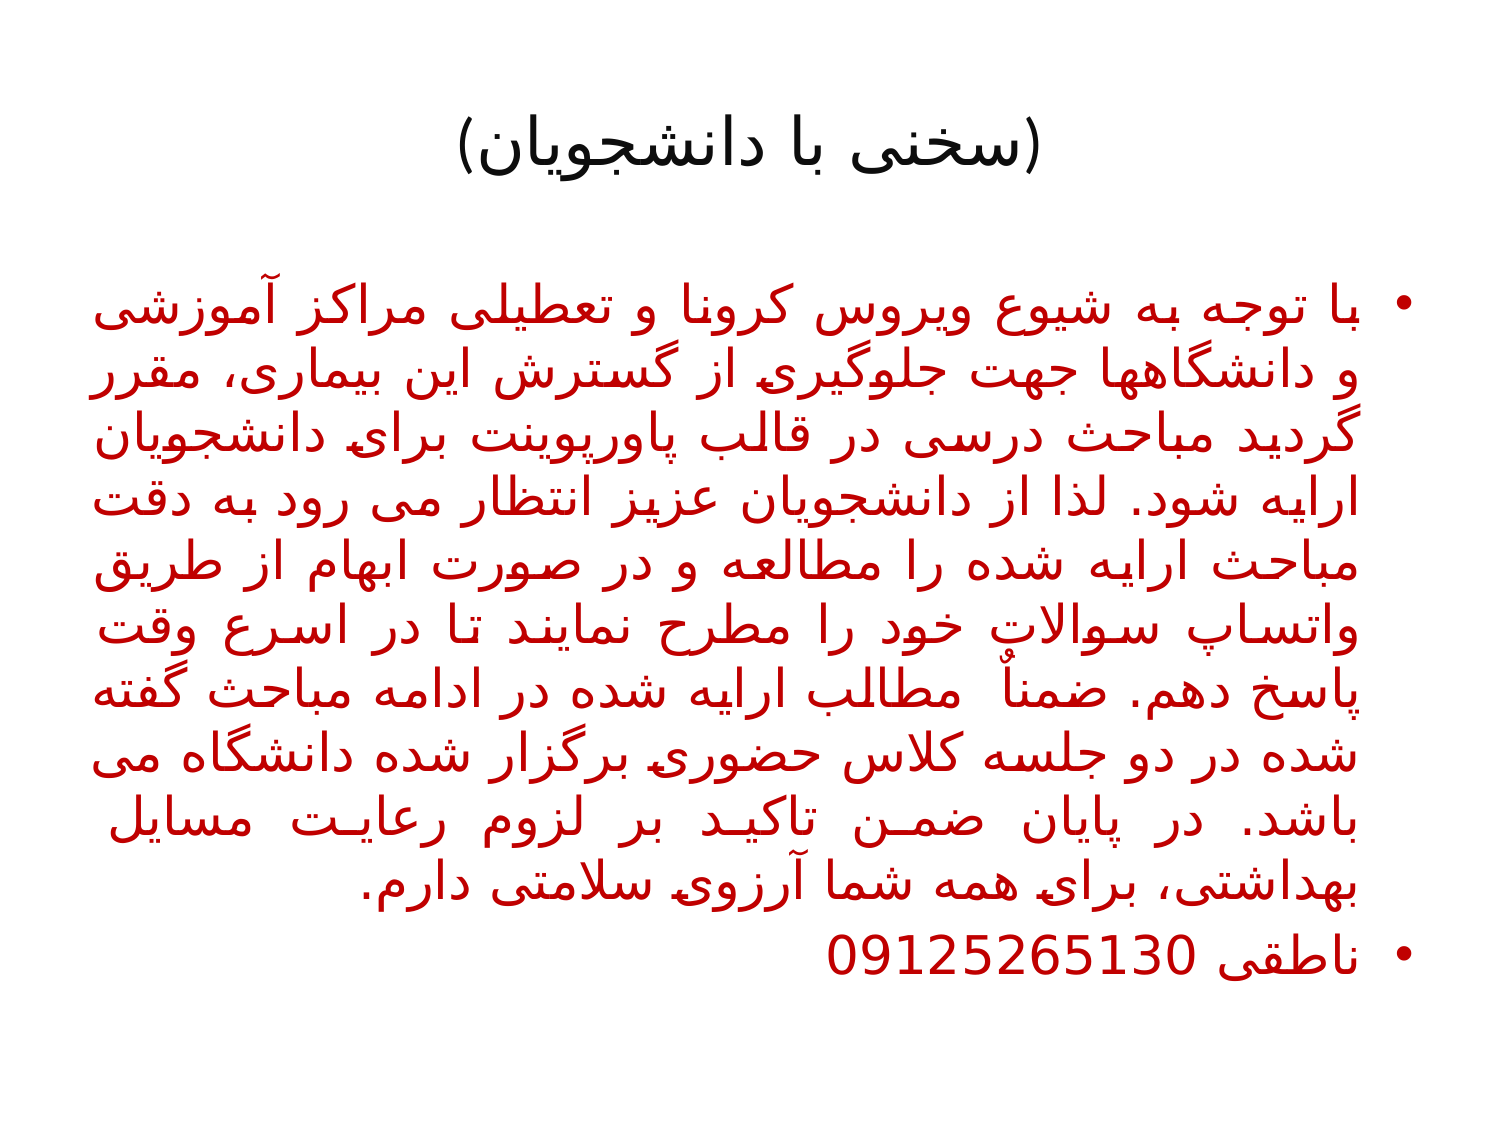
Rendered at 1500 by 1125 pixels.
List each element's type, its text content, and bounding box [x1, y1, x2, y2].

list با توجه به شیوع ویروس کرونا و تعطیلی مراکز آموزشی و دانشگاهها جهت جلوگیری از گسترش این بیماری، مقرر گردید مباحث درسی در قالب پاورپوینت برای دانشجویان ارایه شود. لذا از دانشجویان عزیز انتظار می رود به دقت مباحث ارایه شده را مطالعه و در صورت ابهام از طریق واتساپ سوالات خود را مطرح نمایند تا در اسرع وقت پاسخ دهم. ضمناٌ مطالب ارایه شده در ادامه مباحث گفته شده در دو جلسه کلاس حضوری برگزار شده دانشگاه می باشد. در پایان ضمن تاکید بر لزوم رعایت مسایل بهداشتی، برای همه شما آرزوی سلامتی دارم. ناطقی 09125265130 [75, 262, 1425, 1005]
title (سخنی با دانشجویان) [75, 45, 1425, 233]
